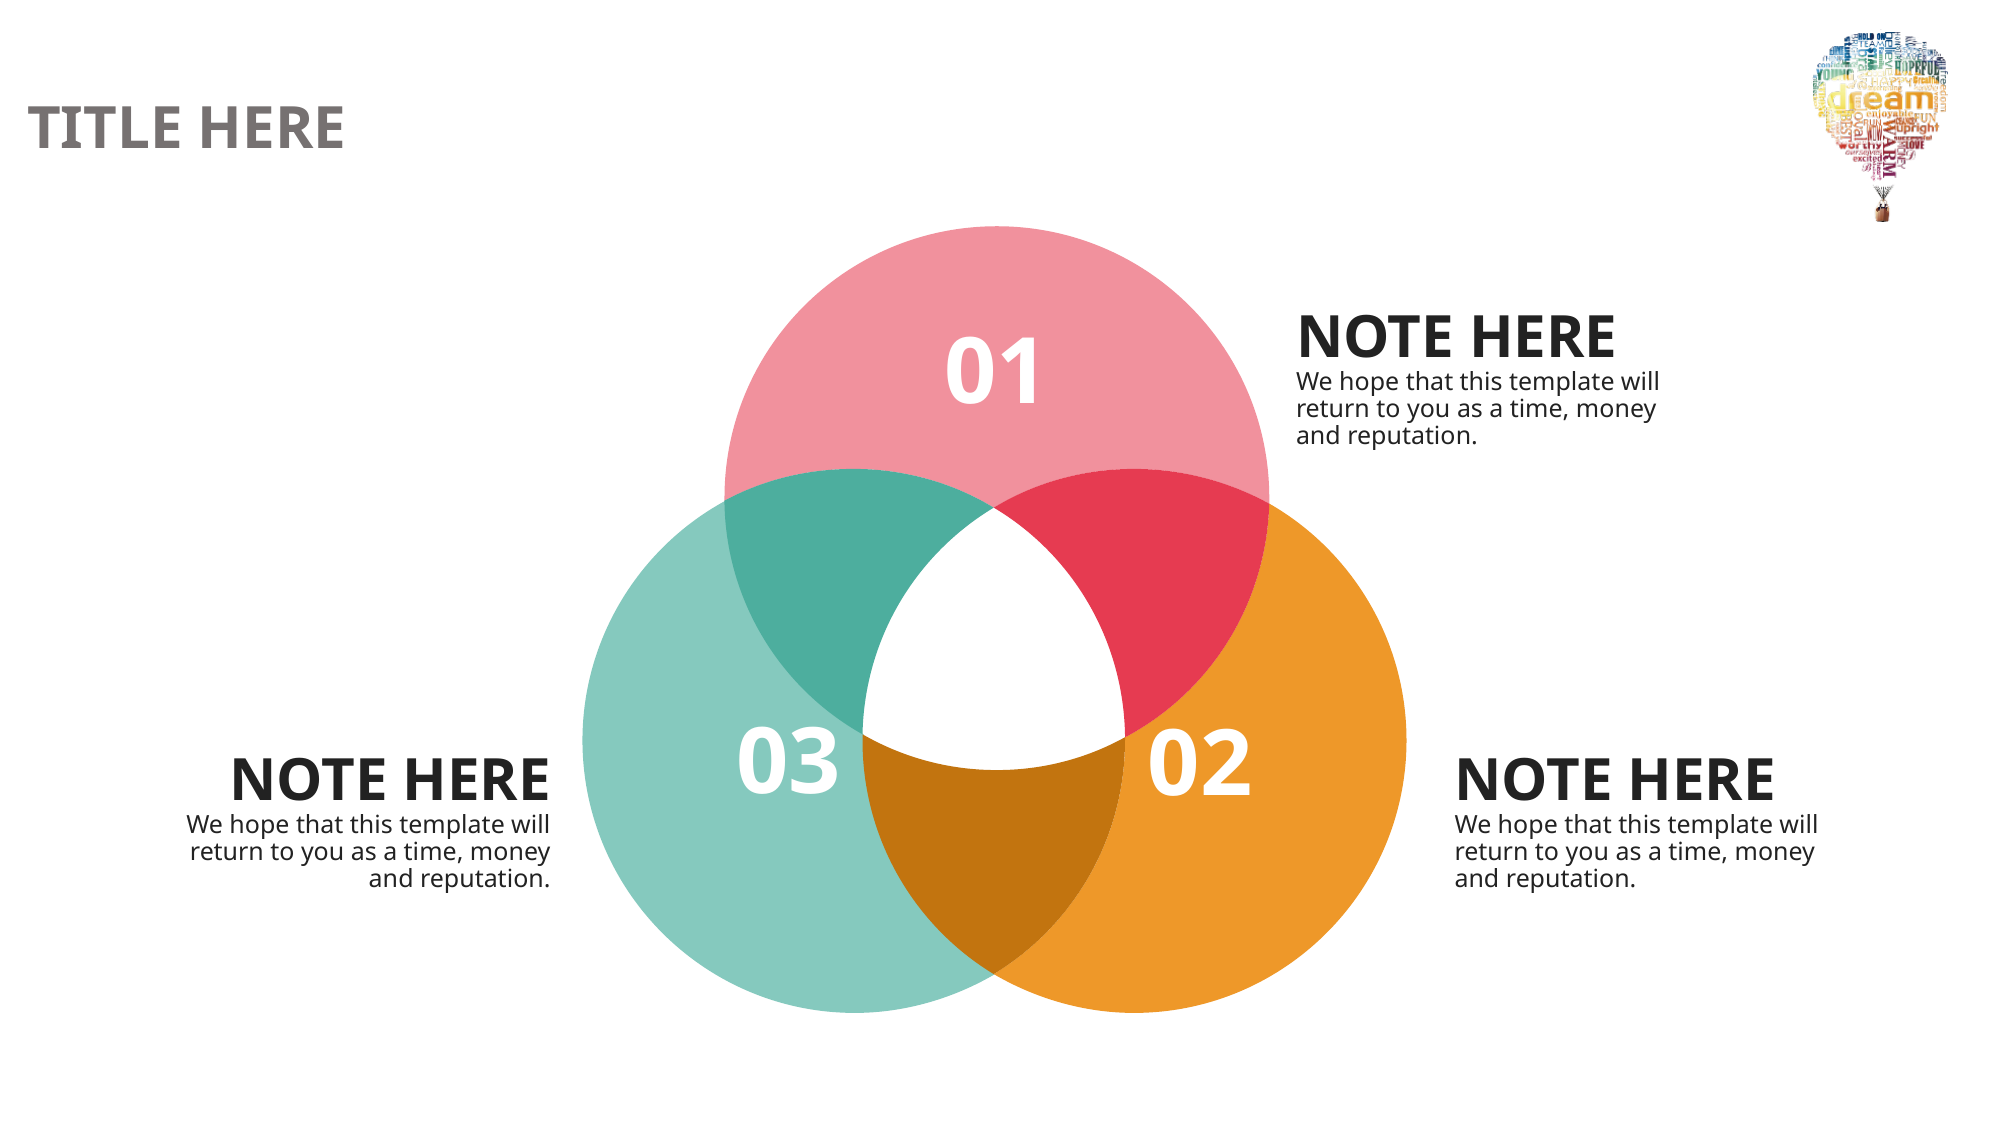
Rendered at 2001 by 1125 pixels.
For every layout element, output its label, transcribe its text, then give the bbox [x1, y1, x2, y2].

text_box [724, 468, 994, 735]
text_box 02 [994, 504, 1407, 1013]
text_box 01 [724, 226, 1270, 507]
text_box NOTE HERE We hope that this template will return to you as a time, money and reputation. [1281, 292, 1691, 458]
picture [1811, 29, 1948, 222]
text_box NOTE HERE We hope that this template will return to you as a time, money and reputation. [156, 734, 566, 900]
text_box 03 [582, 501, 994, 1013]
text_box [993, 468, 1270, 738]
text_box TITLE HERE [12, 82, 487, 168]
text_box [862, 734, 1126, 975]
text_box NOTE HERE We hope that this template will return to you as a time, money and reputation. [1439, 734, 1850, 900]
